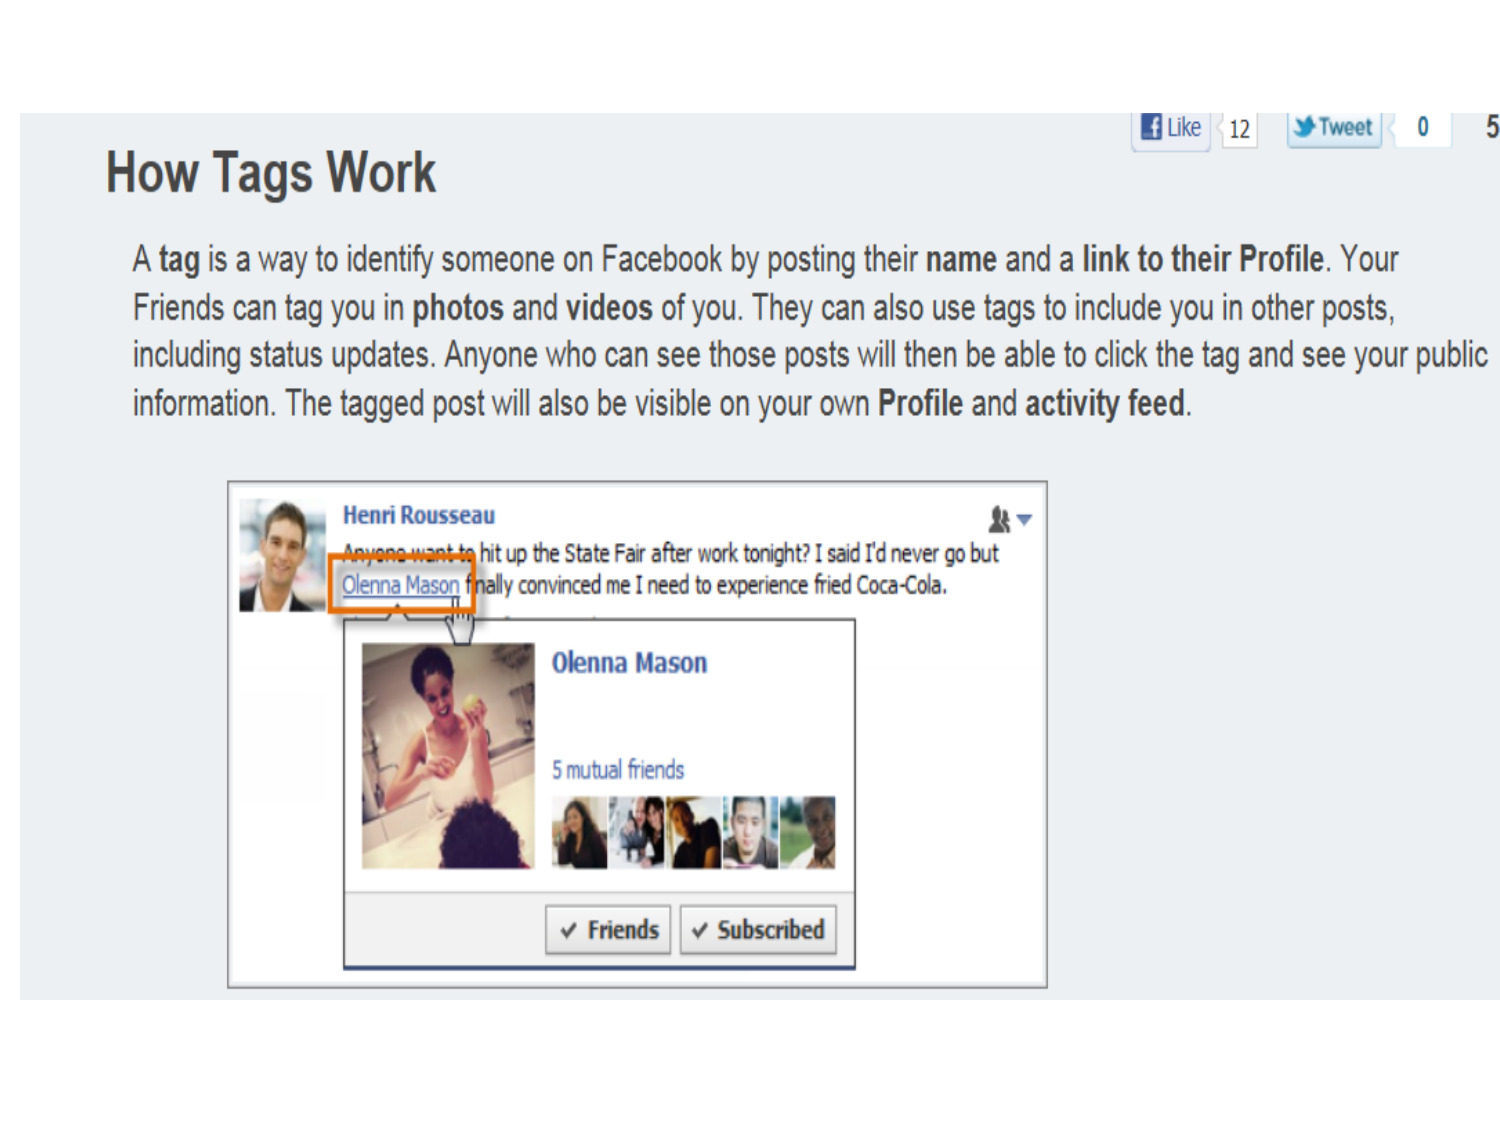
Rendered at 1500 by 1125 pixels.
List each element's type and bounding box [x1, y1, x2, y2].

picture [20, 113, 1500, 1000]
